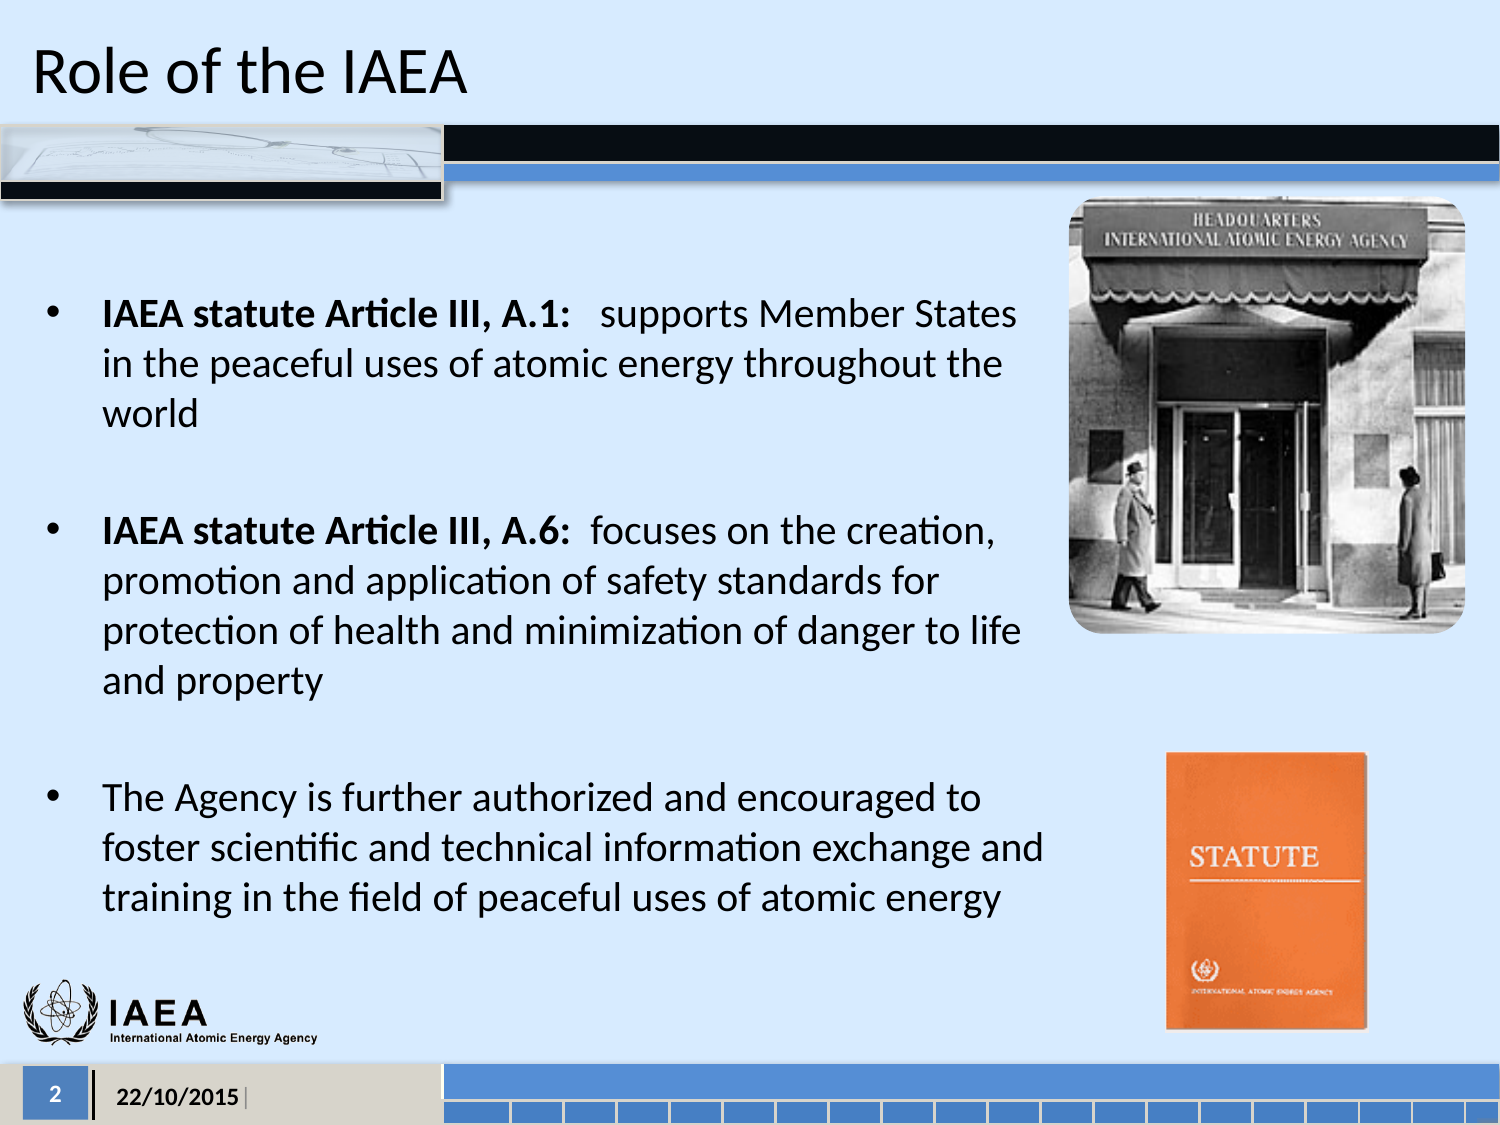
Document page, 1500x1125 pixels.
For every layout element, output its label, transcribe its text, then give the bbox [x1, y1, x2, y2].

list IAEA statute Article III, A.1: supports Member States in the peaceful uses of atomic energy throughout the world IAEA statute Article III, A.6: focuses on the creation, promotion and application of safety standards for protection of health and minimization of danger to life and property The Agency is further authorized and encouraged to foster scientific and technical information exchange and training in the field of peaceful uses of atomic energy [30, 219, 1069, 1024]
picture [1165, 751, 1369, 1033]
title Role of the IAEA [17, 7, 1425, 126]
picture [17, 973, 323, 1051]
picture [1068, 196, 1466, 634]
